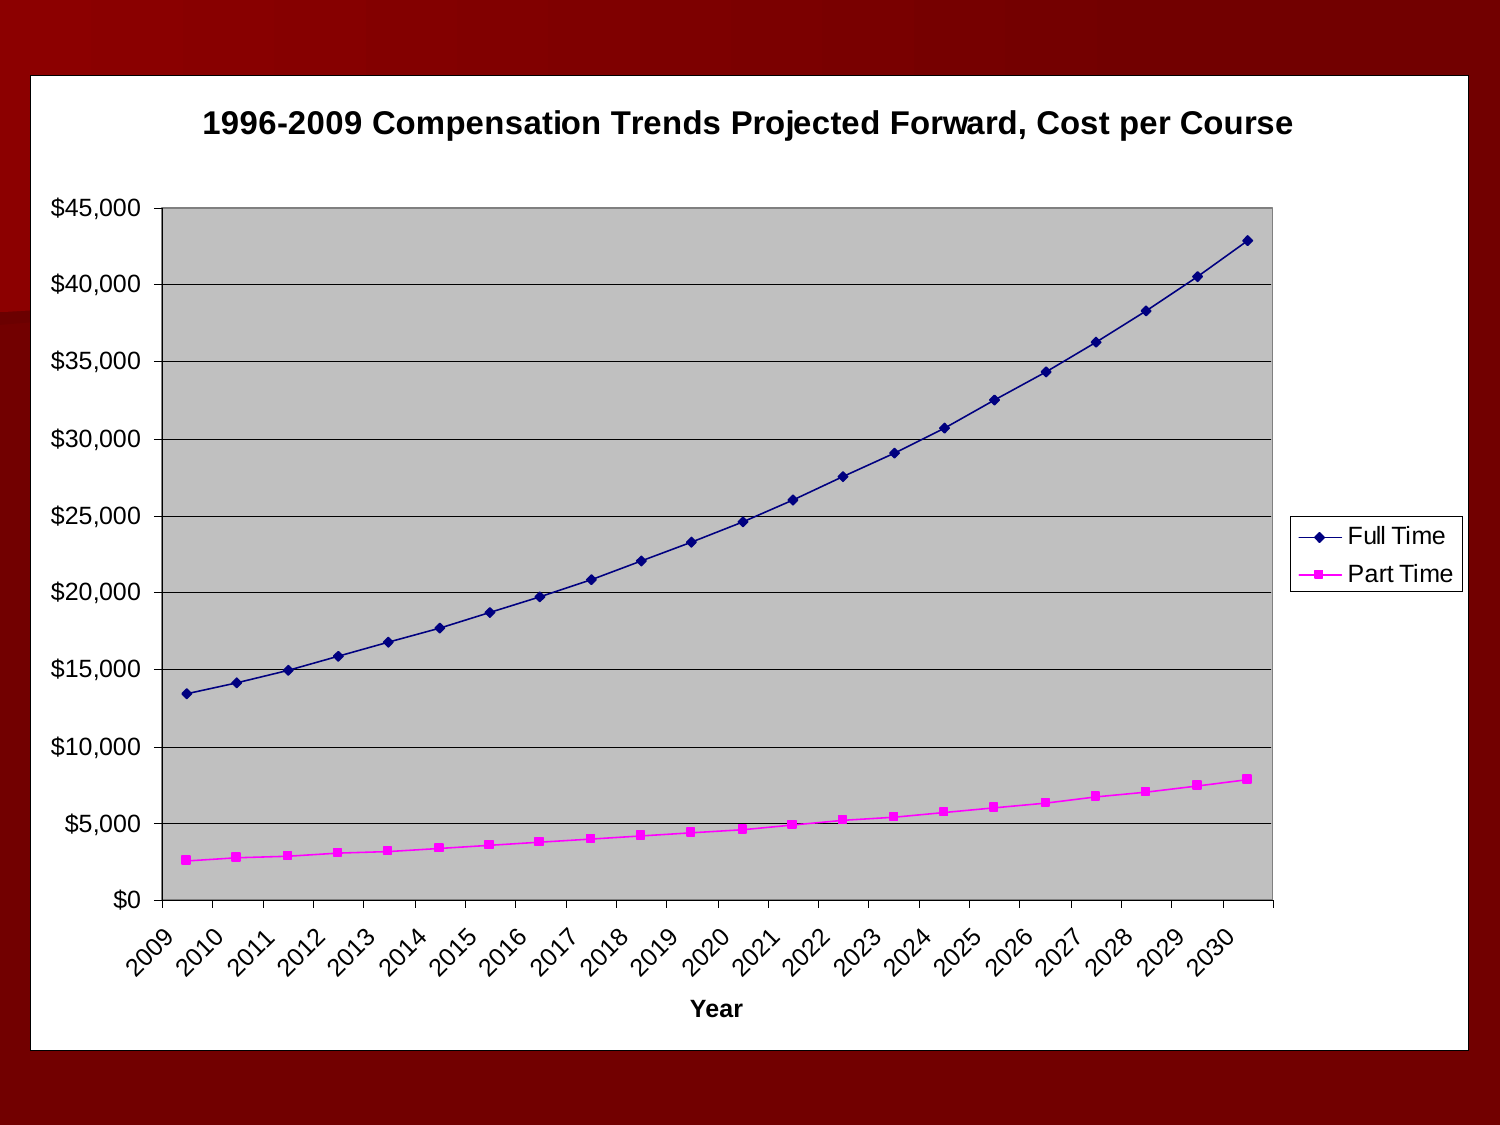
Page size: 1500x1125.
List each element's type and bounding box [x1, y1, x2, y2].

text_box [22, 66, 1478, 1059]
